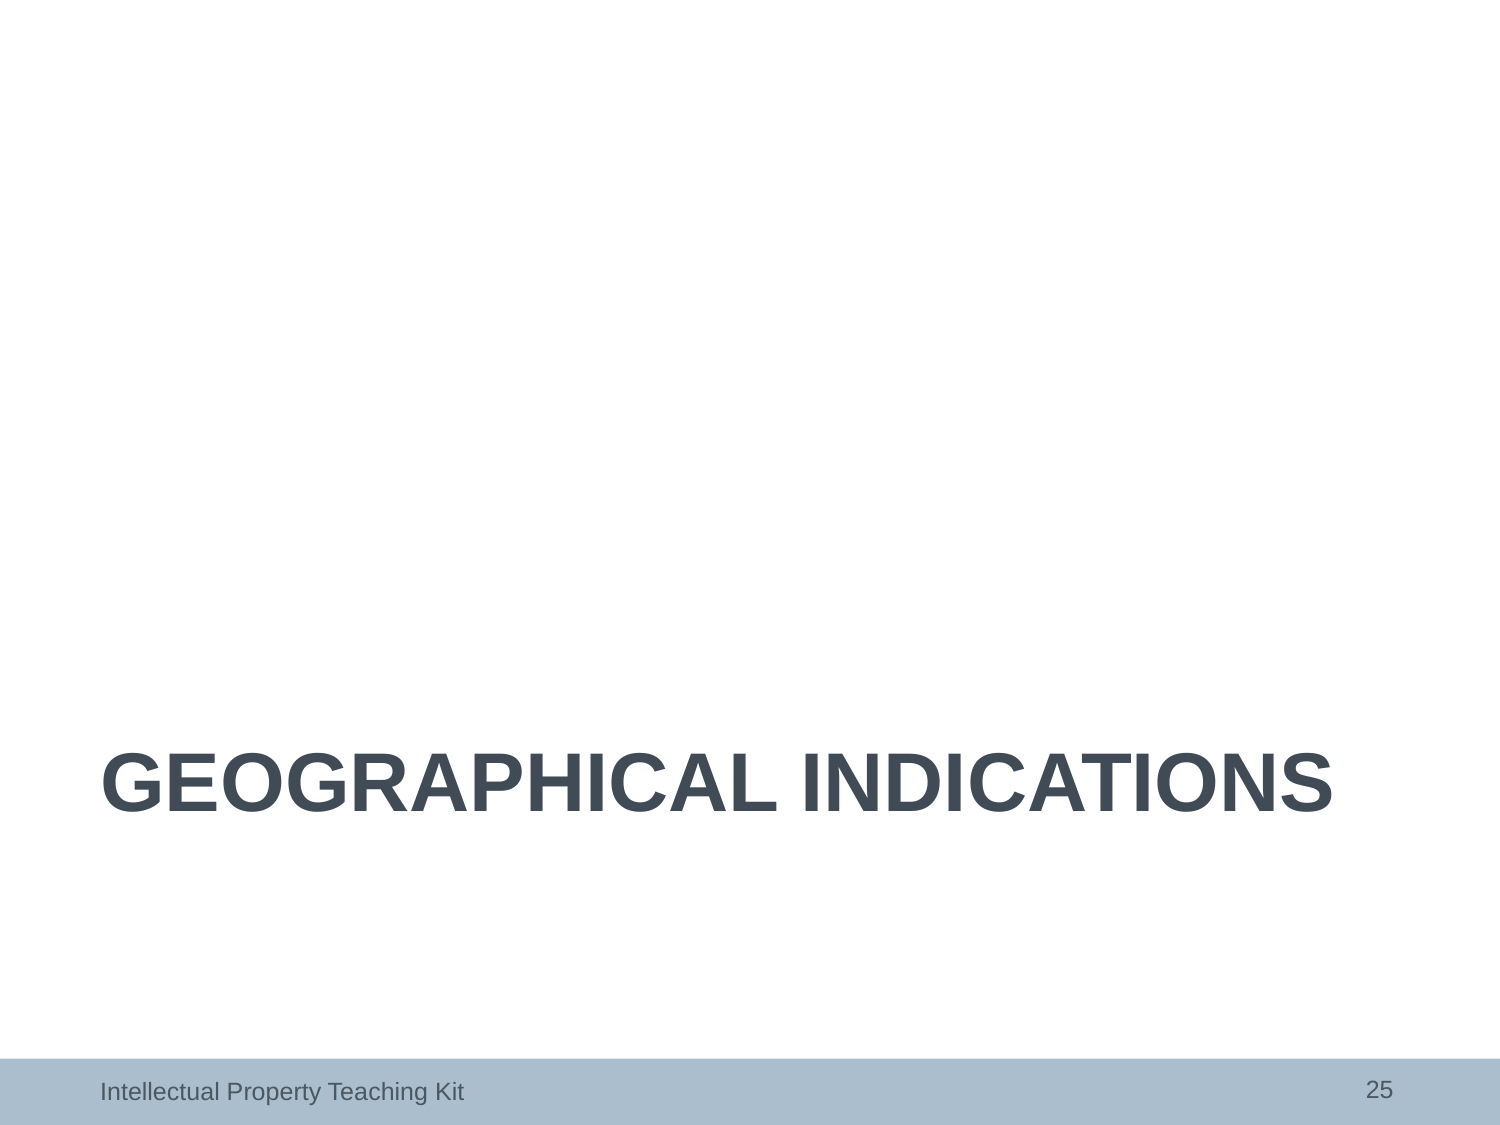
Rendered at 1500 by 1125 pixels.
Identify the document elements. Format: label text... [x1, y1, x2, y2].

text_box 25 [1269, 1070, 1394, 1106]
title GEOGRAPHICAL INDICATIONS [100, 727, 1394, 952]
footer Intellectual Property Teaching Kit [100, 1074, 988, 1125]
